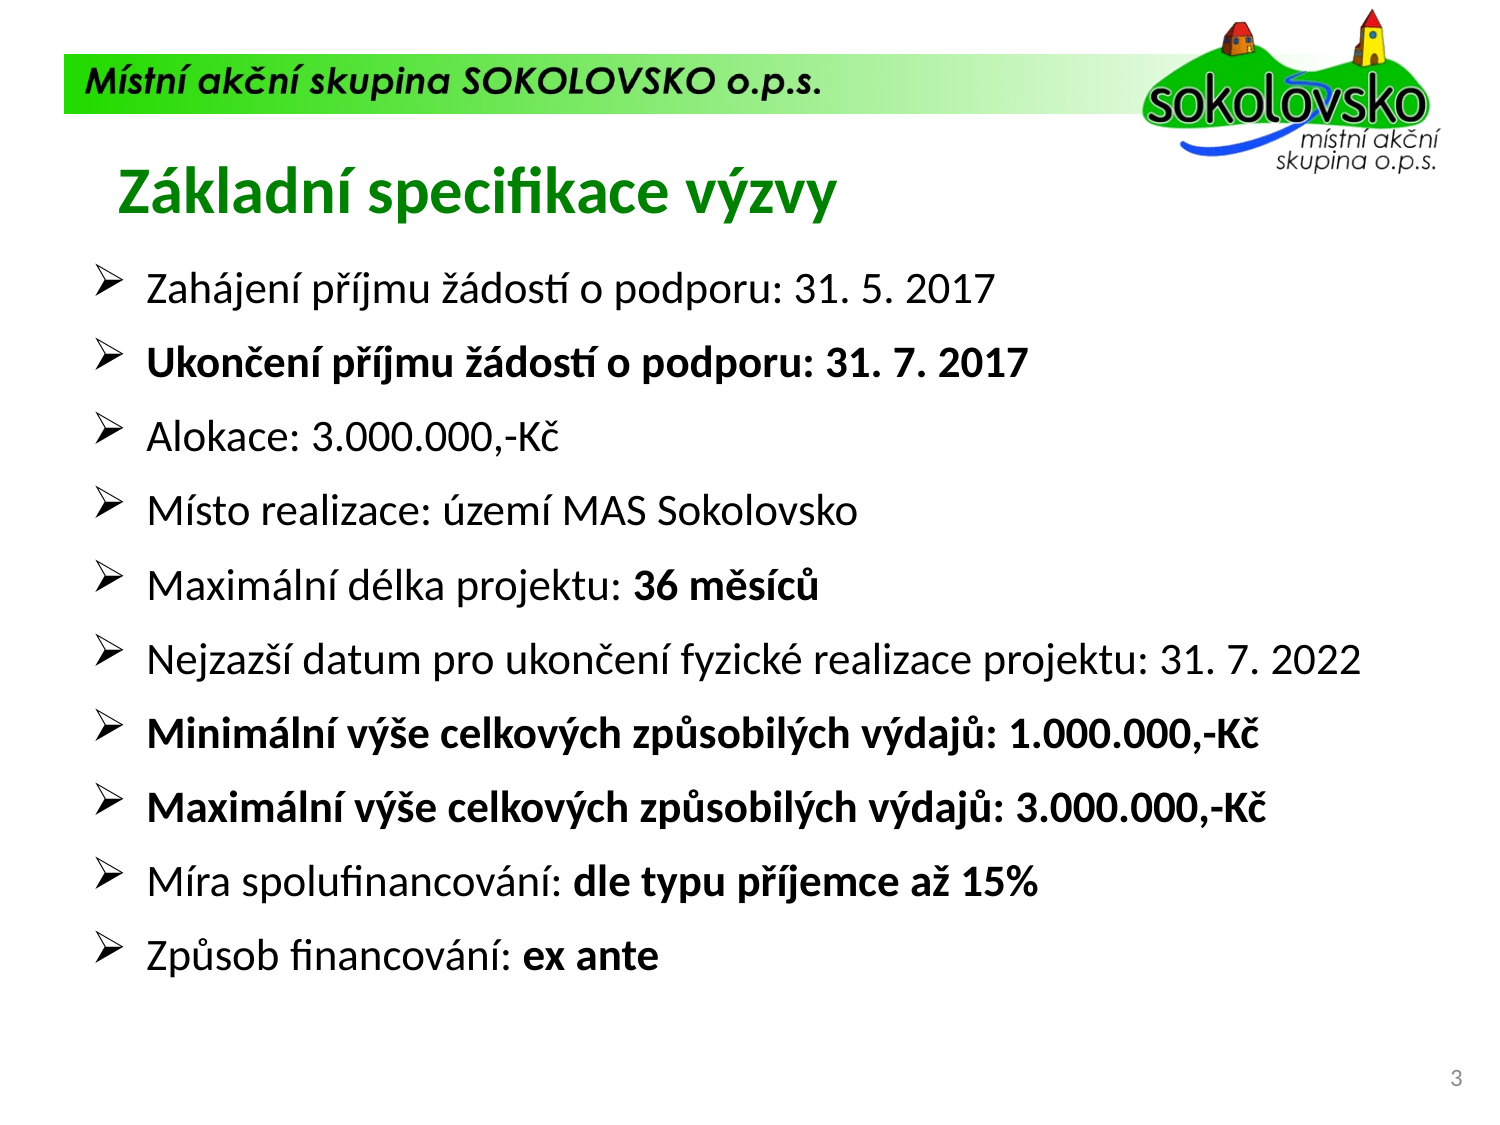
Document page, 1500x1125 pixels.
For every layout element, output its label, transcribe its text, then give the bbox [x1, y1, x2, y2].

title Základní specifikace výzvy [104, 129, 1454, 244]
picture [64, 0, 1455, 197]
slide_number 3 [1128, 1046, 1478, 1107]
list Zahájení příjmu žádostí o podporu: 31. 5. 2017 Ukončení příjmu žádostí o podporu: 31. 7. 2017 Alokace: 3.000.000,-Kč Místo realizace: území MAS Sokolovsko Maximální délka projektu: 36 měsíců Nejzazší datum pro ukončení fyzické realizace projektu: 31. 7. 2022 Minimální výše celkových způsobilých výdajů: 1.000.000,-Kč Maximální výše celkových způsobilých výdajů: 3.000.000,-Kč Míra spolufinancování: dle typu příjemce až 15% Způsob financování: ex ante [76, 250, 1404, 1000]
